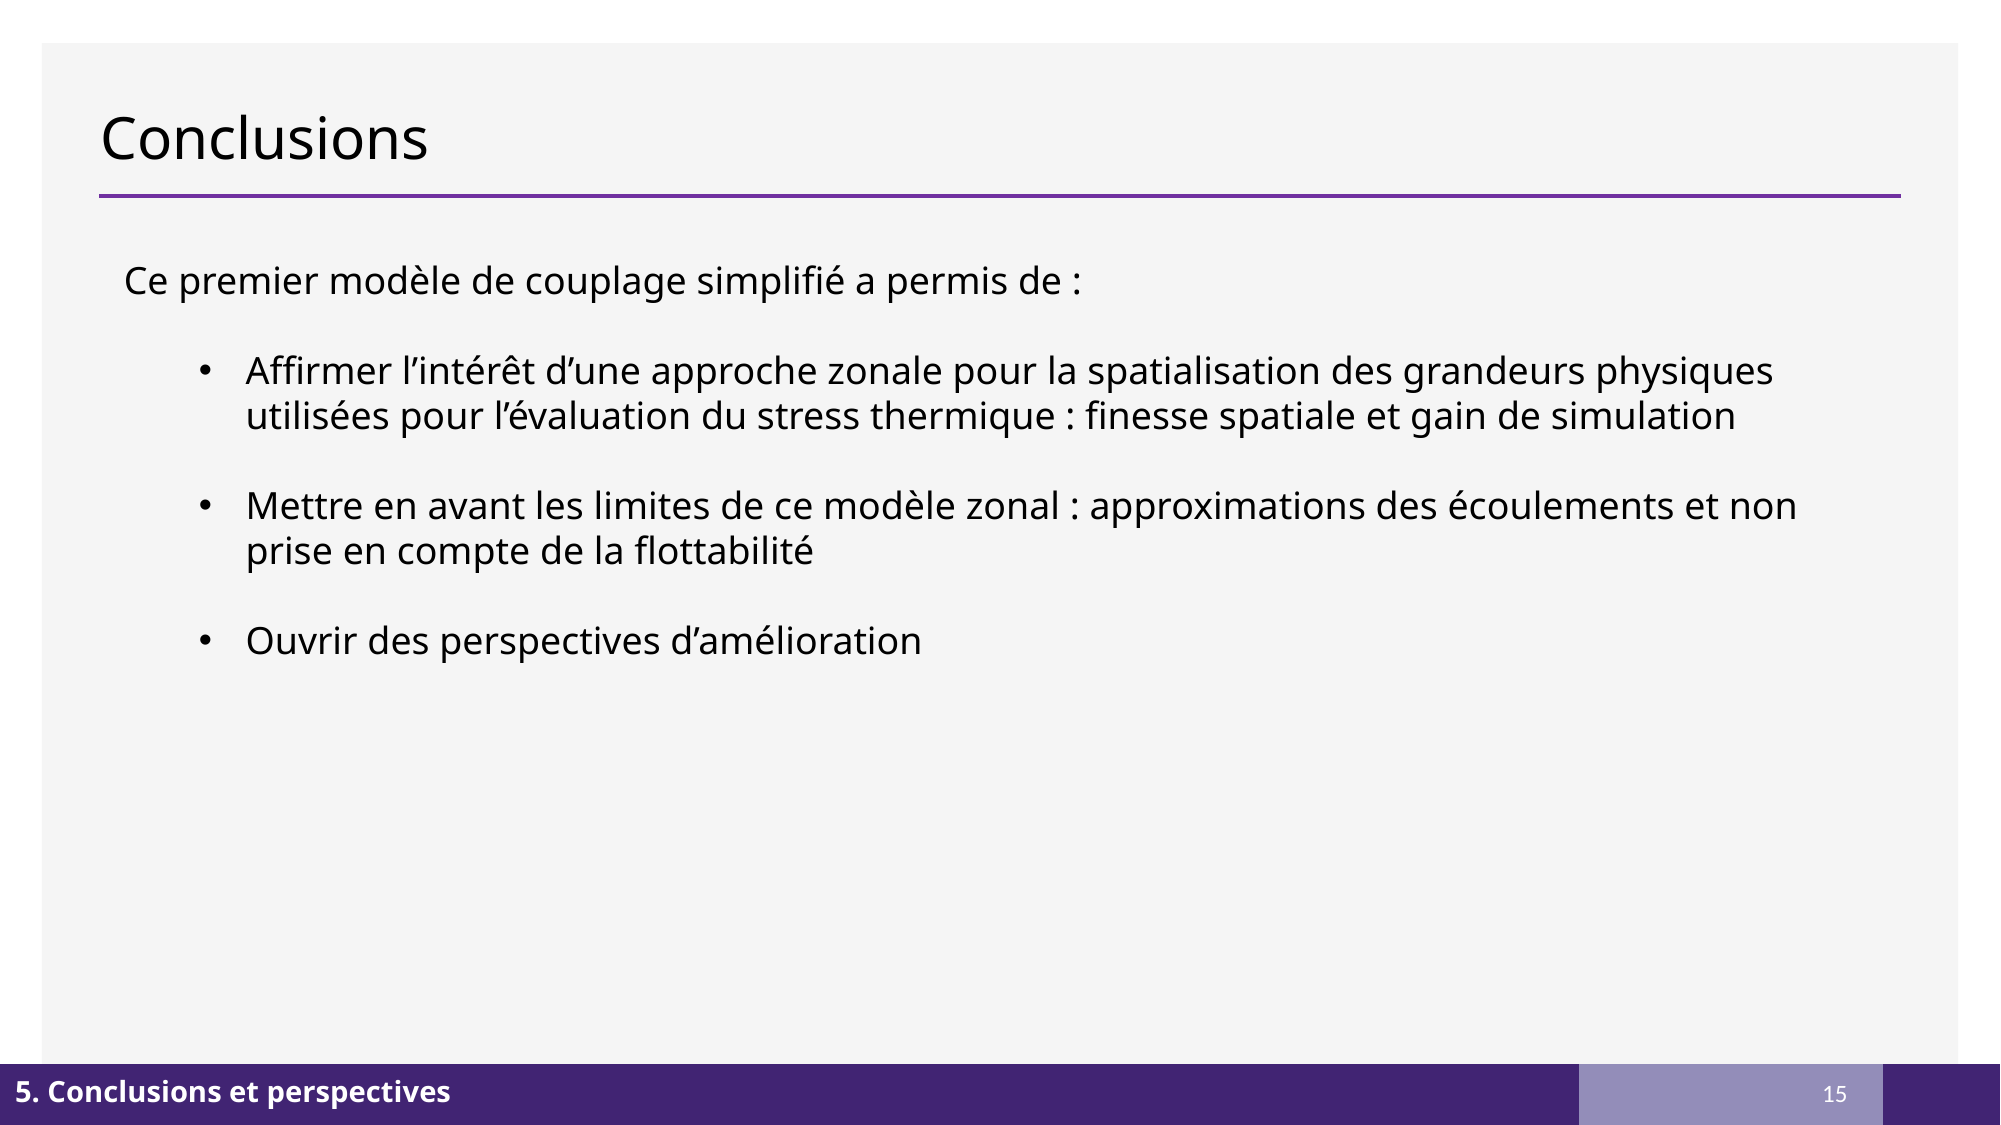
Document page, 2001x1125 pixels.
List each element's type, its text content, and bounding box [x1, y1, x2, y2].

table_header 5. Conclusions et perspectives [0, 1064, 1579, 1125]
title Conclusions [85, 73, 1720, 179]
text_box 15 [1705, 1062, 1863, 1122]
table_header [1883, 1064, 2000, 1125]
text_box Ce premier modèle de couplage simplifié a permis de : Affirmer l’intérêt d’une approche zonale pour la spatialisation des grandeurs physiques utilisées pour l’évaluation du stress thermique : finesse spatiale et gain de simulation Mettre en avant les limites de ce modèle zonal : approximations des écoulements et non prise en compte de la flottabilité Ouvrir des perspectives d’amélioration [109, 249, 1905, 715]
table_header [1579, 1064, 1883, 1125]
